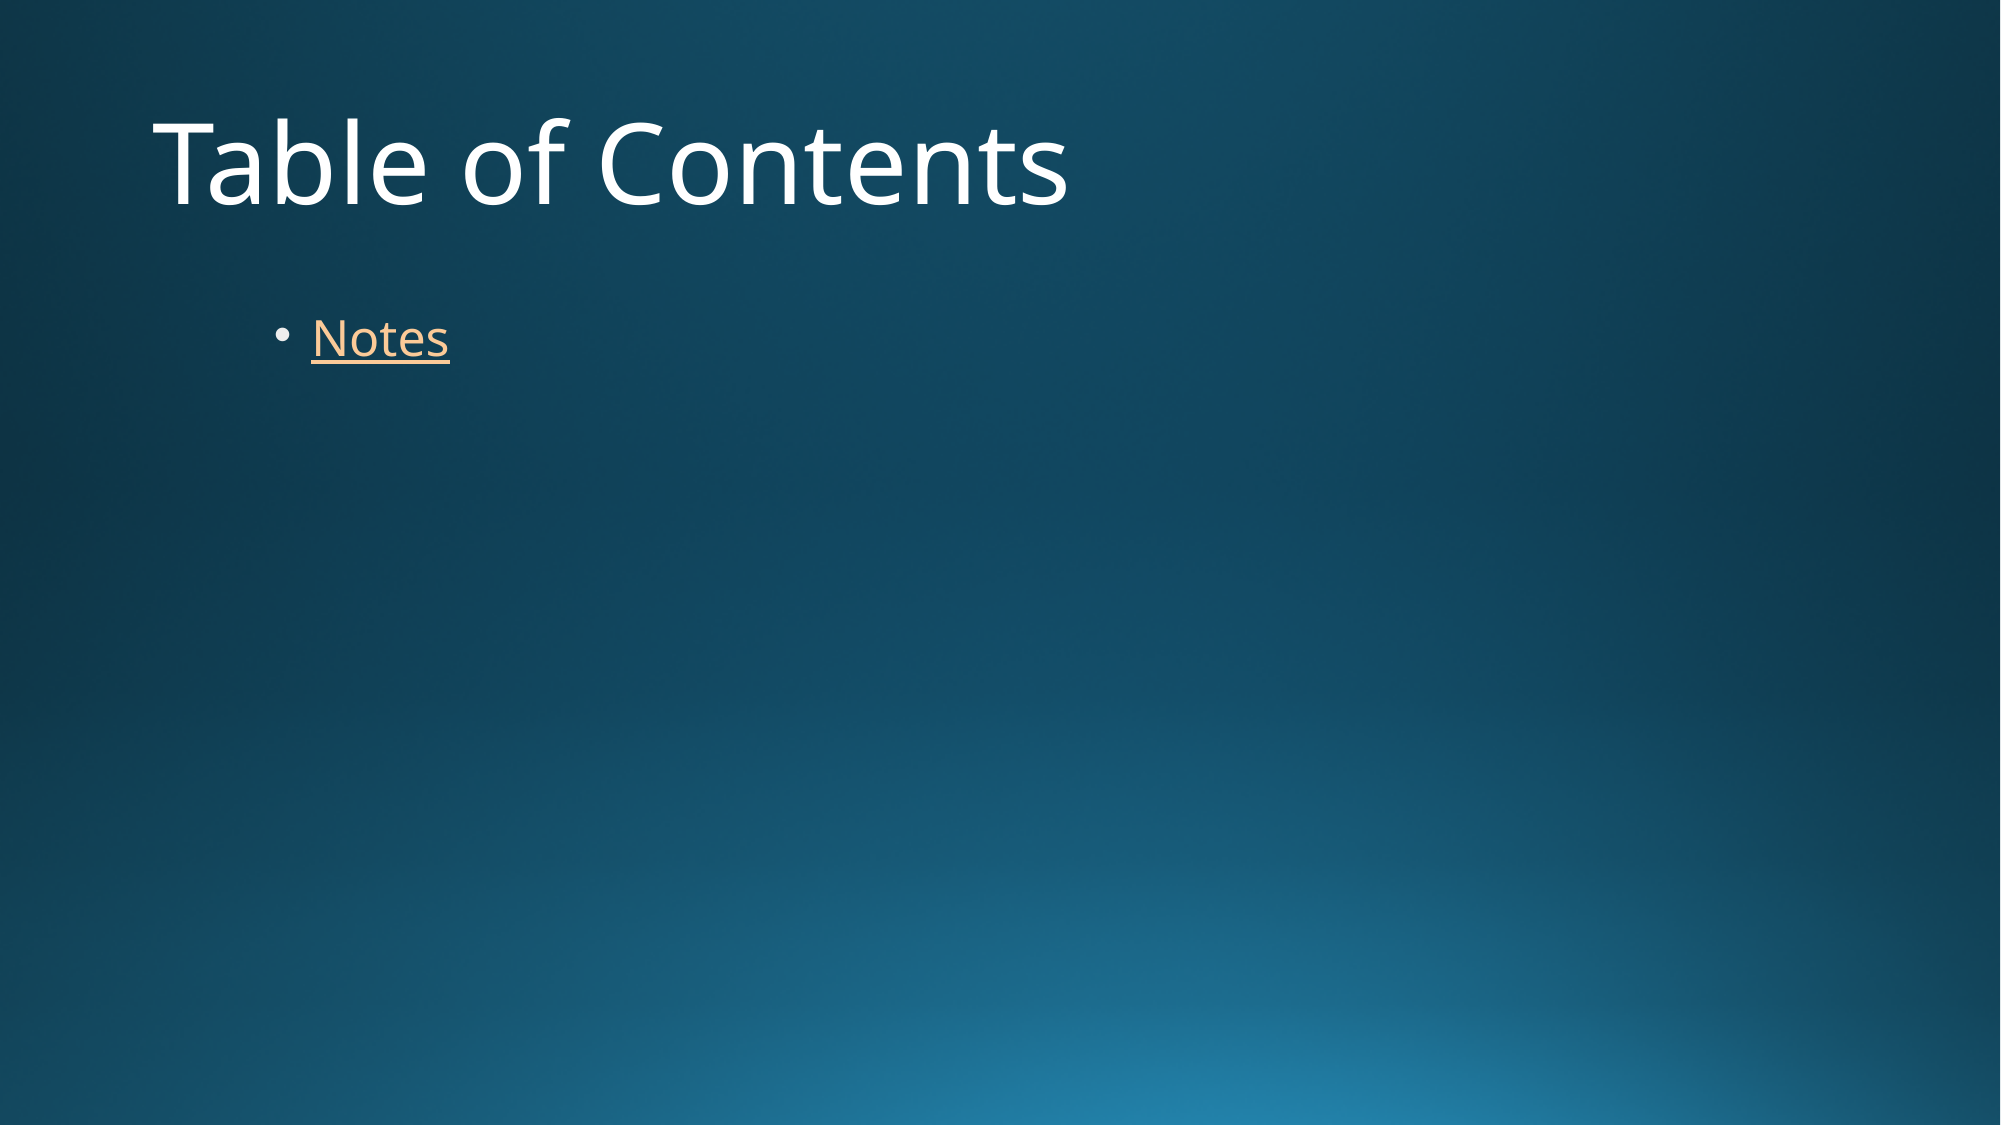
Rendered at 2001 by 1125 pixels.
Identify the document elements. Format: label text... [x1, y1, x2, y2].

title Table of Contents [137, 59, 1863, 278]
picture [0, 0, 2001, 1125]
list Notes [183, 299, 1863, 1014]
